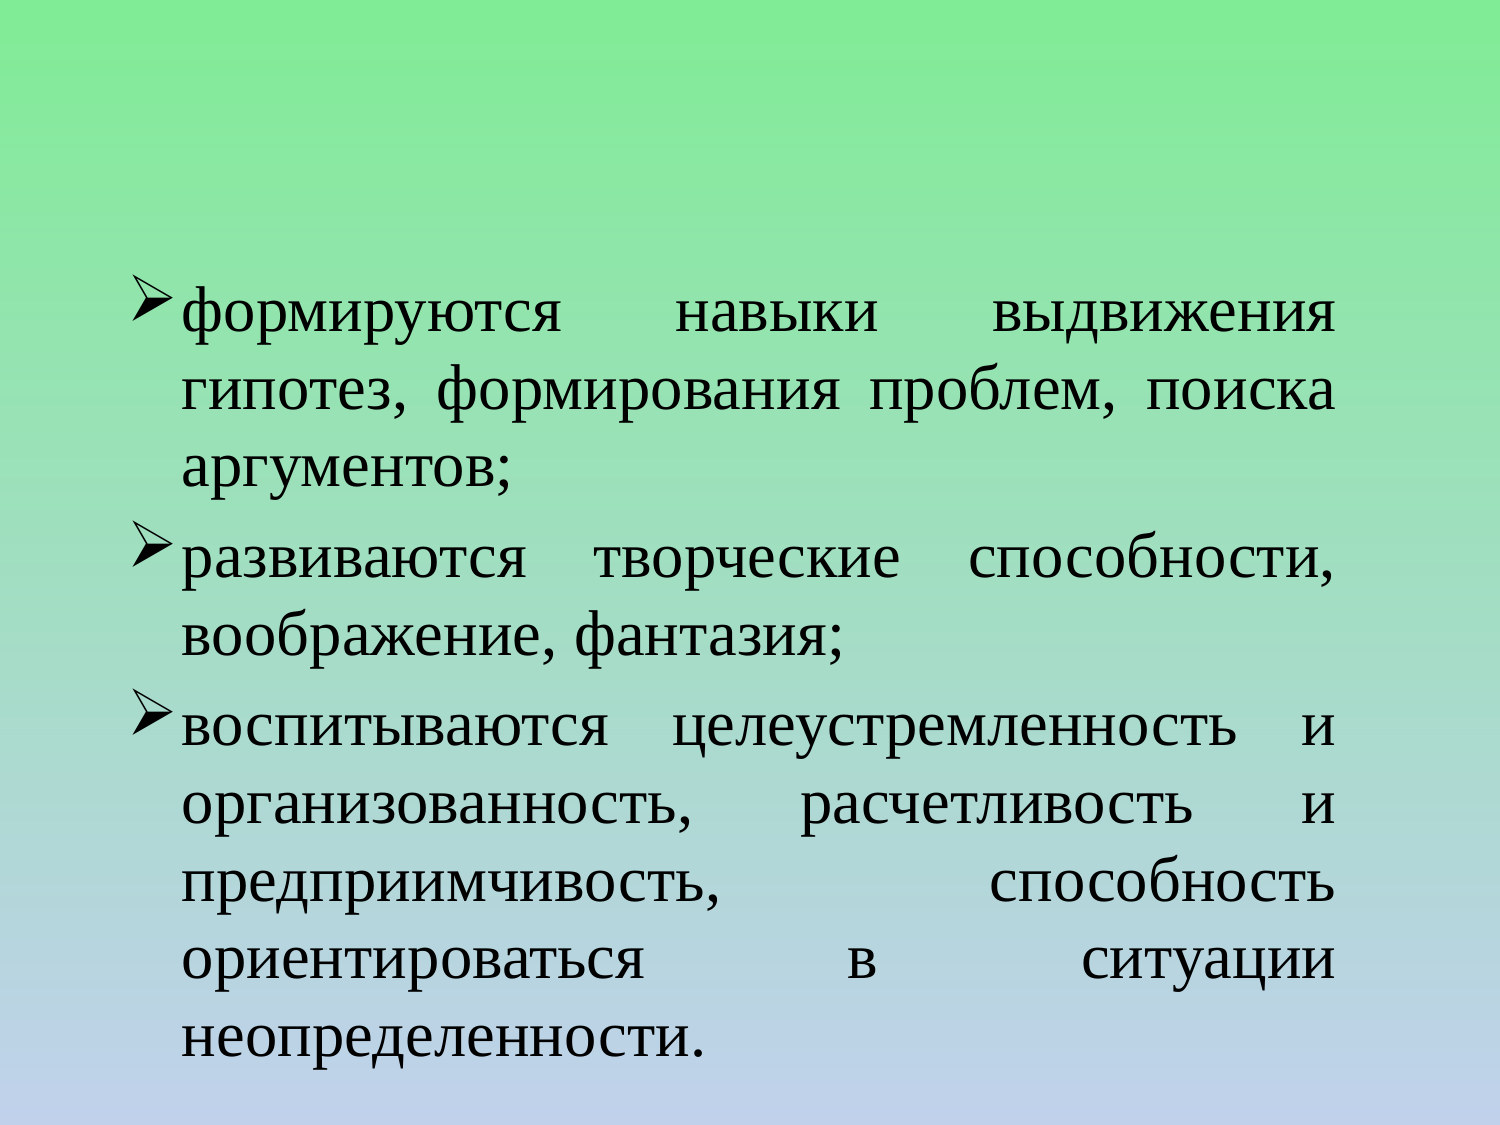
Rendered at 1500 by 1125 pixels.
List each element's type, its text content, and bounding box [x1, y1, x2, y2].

list формируются навыки выдвижения гипотез, формирования проблем, поиска аргументов; развиваются творческие способности, воображение, фантазия; воспитываются целеустремленность и организованность, расчетливость и предприимчивость, способность ориентироваться в ситуации неопределенности. [112, 78, 1353, 1083]
